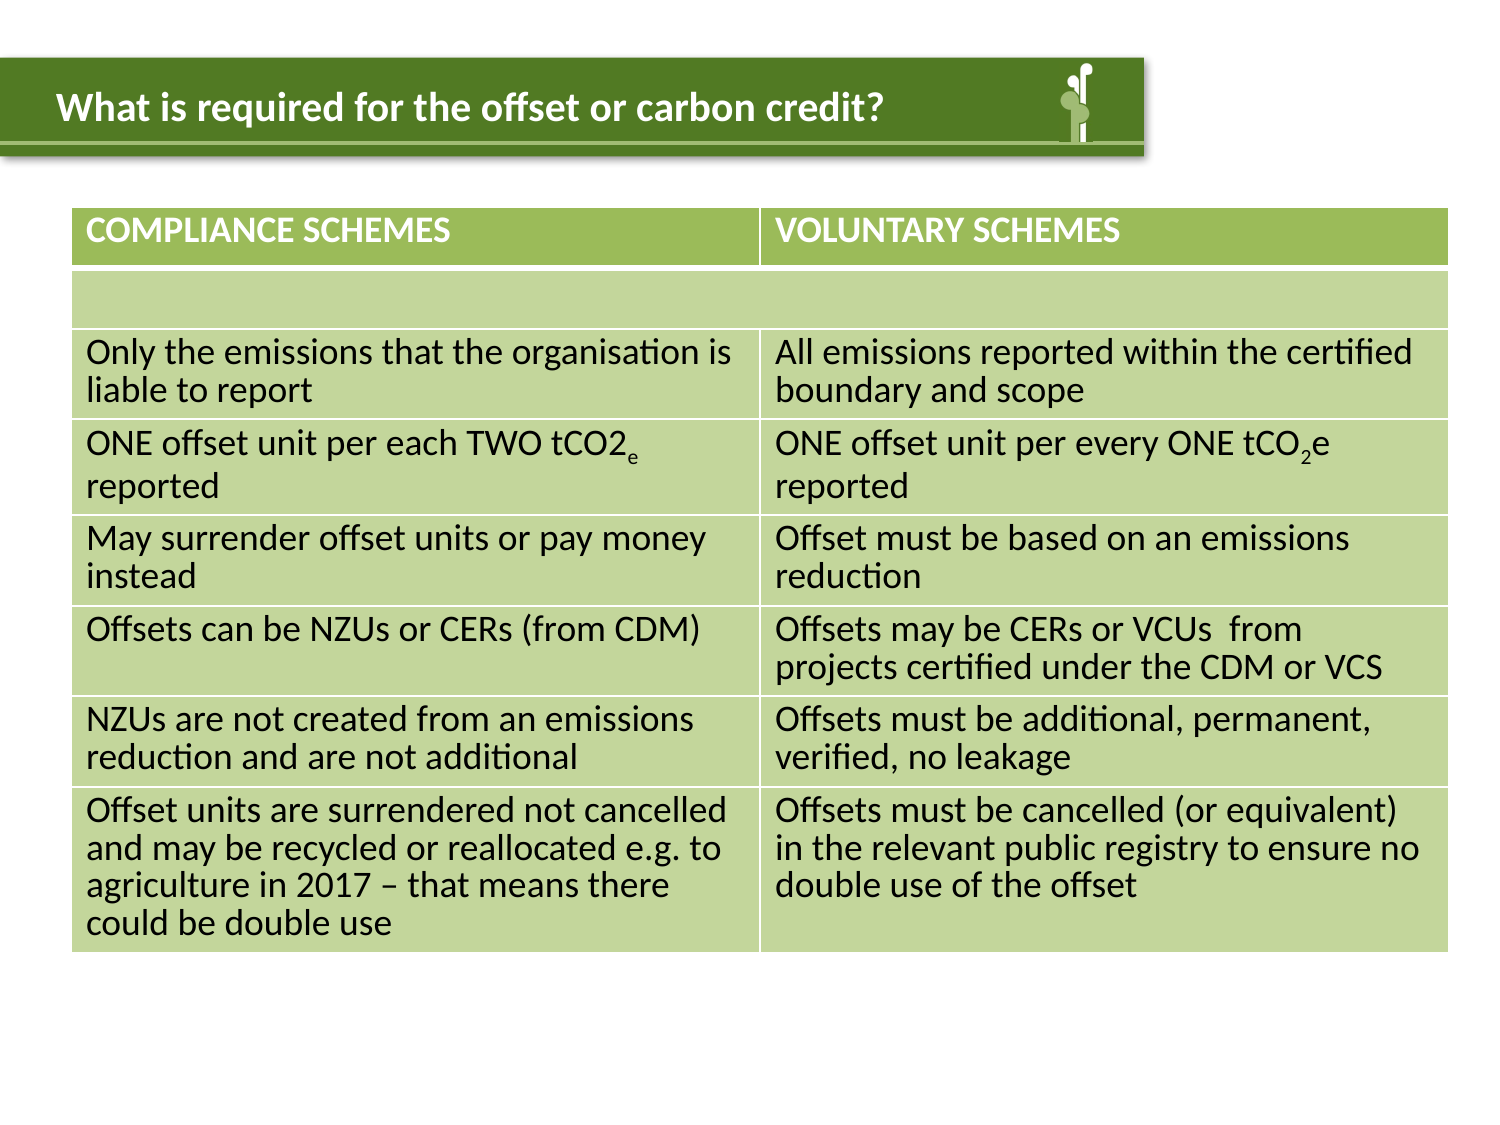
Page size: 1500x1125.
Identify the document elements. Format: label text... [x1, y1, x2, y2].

table_cell ONE offset unit per every ONE tCO2e reported [761, 420, 1448, 514]
table_cell Offsets can be NZUs or CERs (from CDM) [72, 607, 759, 695]
table_cell ONE offset unit per each TWO tCO2e reported [72, 420, 759, 514]
table_header COMPLIANCE SCHEMES [72, 208, 759, 265]
table_cell All emissions reported within the certified boundary and scope [761, 330, 1448, 418]
table_cell Offset must be based on an emissions reduction [761, 516, 1448, 605]
table_cell Offsets may be CERs or VCUs from projects certified under the CDM or VCS [761, 607, 1448, 695]
table_cell Only the emissions that the organisation is liable to report [72, 330, 759, 418]
table_cell Offset units are surrendered not cancelled and may be recycled or reallocated e.g. to agriculture in 2017 – that means there could be double use [72, 788, 759, 952]
table_cell Offsets must be additional, permanent, verified, no leakage [761, 697, 1448, 786]
table_cell May surrender offset units or pay money instead [72, 516, 759, 605]
table_cell NZUs are not created from an emissions reduction and are not additional [72, 697, 759, 786]
table_cell Offsets must be cancelled (or equivalent) in the relevant public registry to ensure no double use of the offset [761, 788, 1448, 952]
table_cell [72, 271, 1448, 328]
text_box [0, 57, 1145, 157]
table_header VOLUNTARY SCHEMES [761, 208, 1448, 265]
